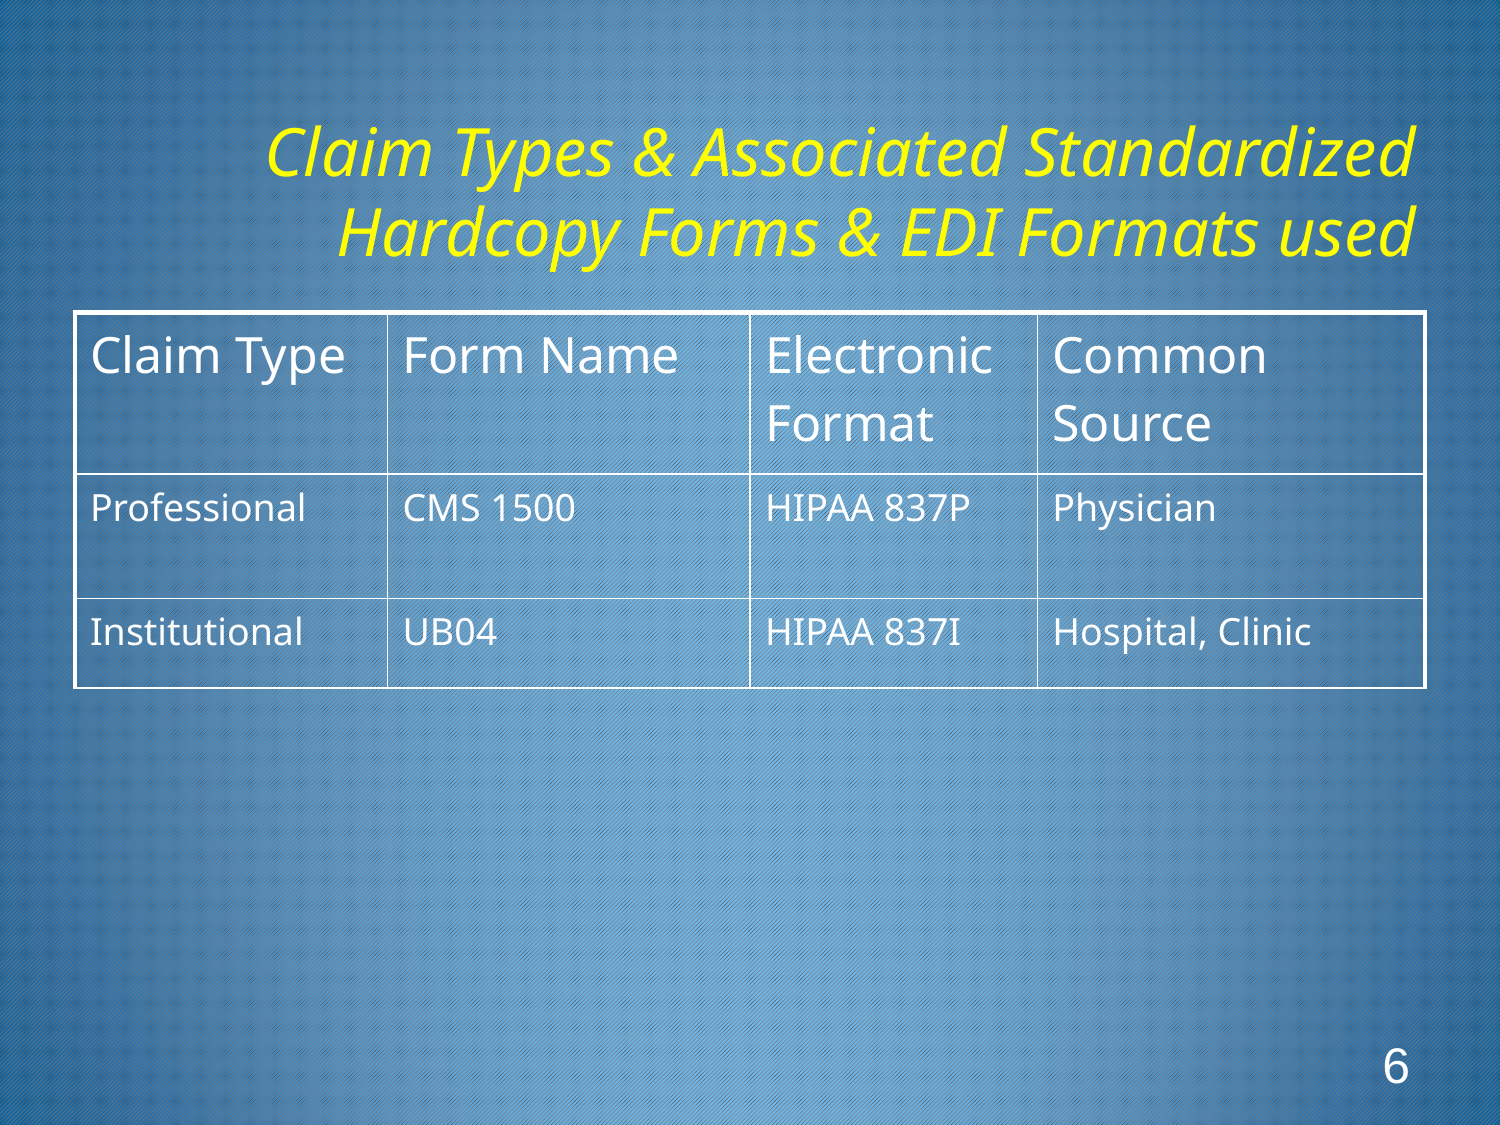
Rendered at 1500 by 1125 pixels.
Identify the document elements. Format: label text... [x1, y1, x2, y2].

table_cell HIPAA 837I [751, 599, 1037, 687]
table_header Electronic Format [751, 315, 1037, 473]
slide_number 6 [1074, 1024, 1425, 1103]
table_header Common Source [1038, 315, 1423, 473]
table_header Claim Type [77, 315, 387, 473]
table_cell Professional [77, 475, 387, 598]
table_cell CMS 1500 [388, 475, 749, 598]
table_header Form Name [388, 315, 749, 473]
table_cell Hospital, Clinic [1038, 599, 1423, 687]
title Claim Types & Associated Standardized Hardcopy Forms & EDI Formats used [99, 50, 1450, 278]
table_cell Institutional [77, 599, 387, 687]
table_cell HIPAA 837P [751, 475, 1037, 598]
table_cell UB04 [388, 599, 749, 687]
table_cell Physician [1038, 475, 1423, 598]
